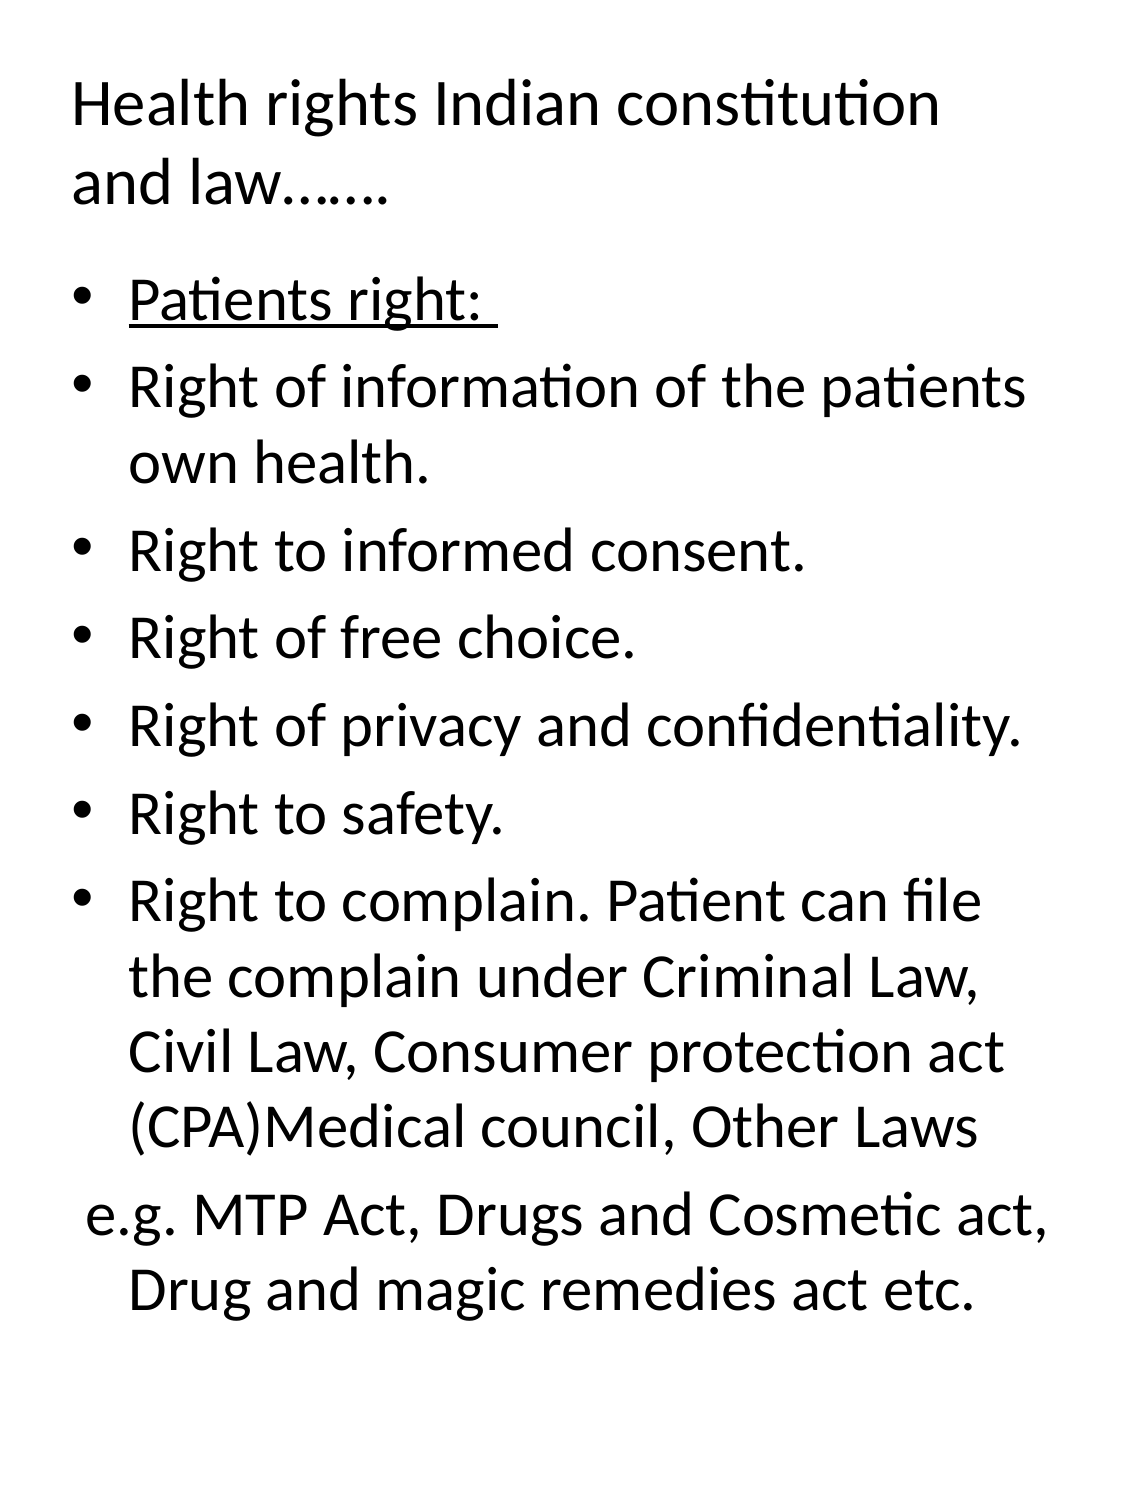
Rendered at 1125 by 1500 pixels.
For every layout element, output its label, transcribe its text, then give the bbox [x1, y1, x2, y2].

list Patients right: Right of information of the patients own health. Right to informed consent. Right of free choice. Right of privacy and confidentiality. Right to safety. Right to complain. Patient can file the complain under Criminal Law, Civil Law, Consumer protection act (CPA)Medical council, Other Laws e.g. MTP Act, Drugs and Cosmetic act, Drug and magic remedies act etc. [56, 249, 1069, 1450]
title Health rights Indian constitution and law……. [56, 60, 1069, 217]
